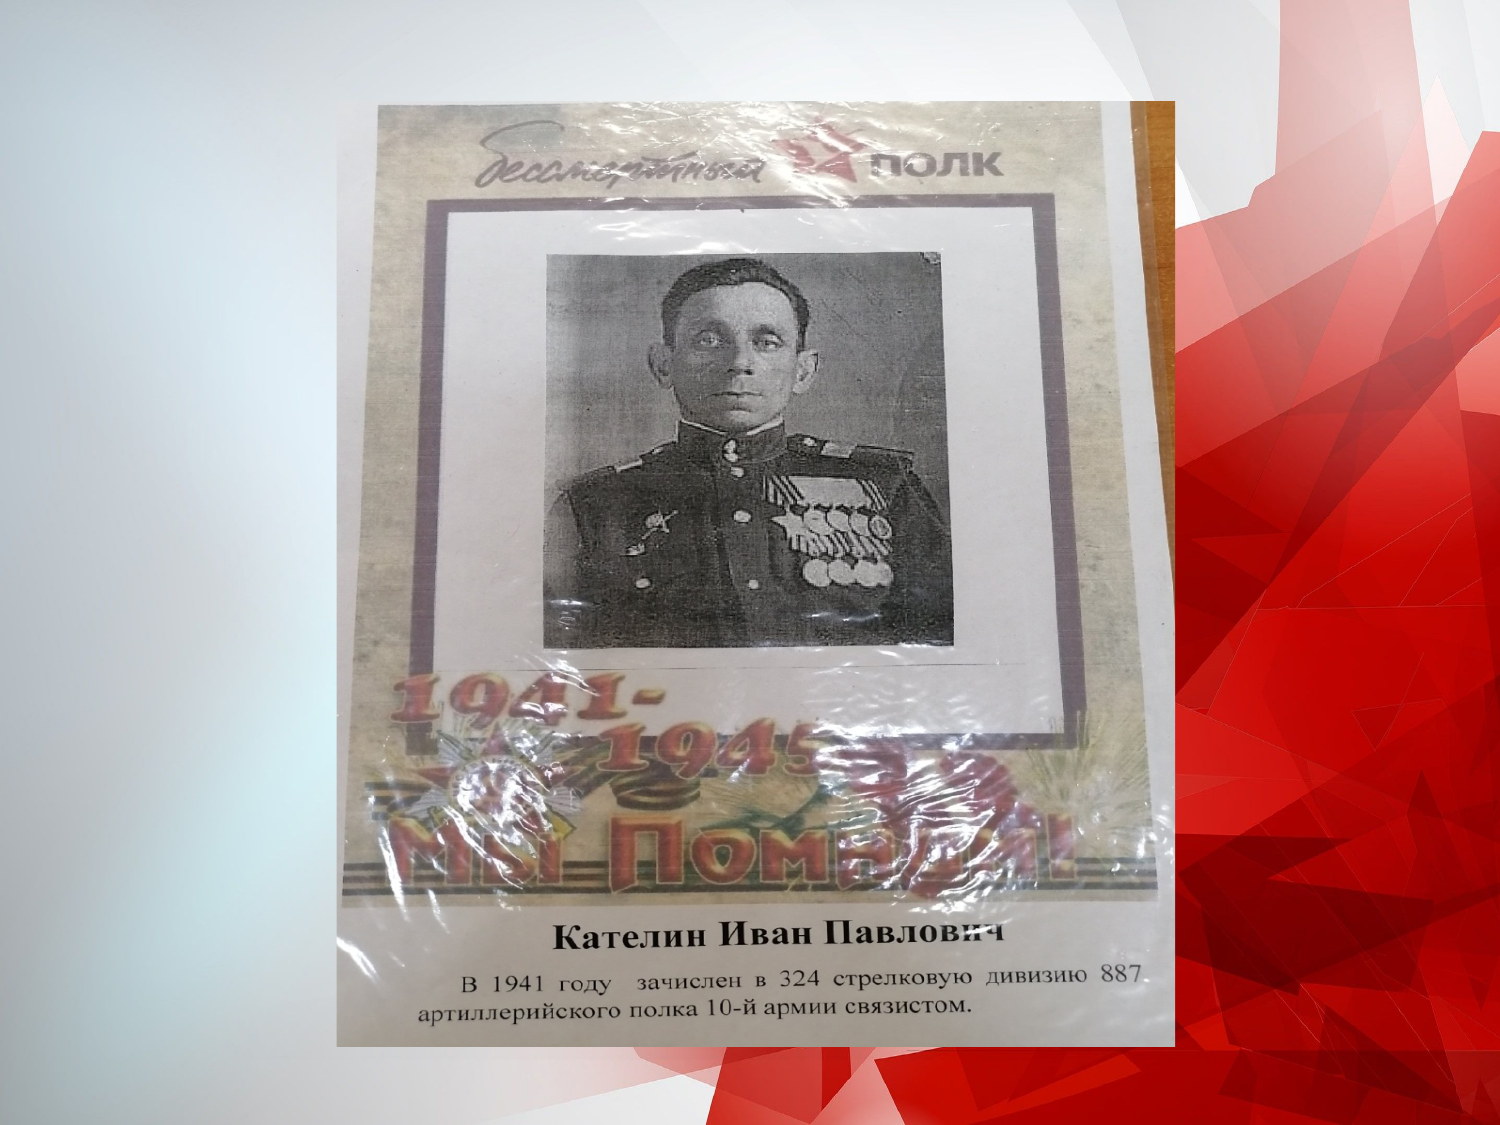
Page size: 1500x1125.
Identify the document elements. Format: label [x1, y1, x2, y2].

picture [0, 0, 1500, 1125]
list [283, 154, 1229, 994]
